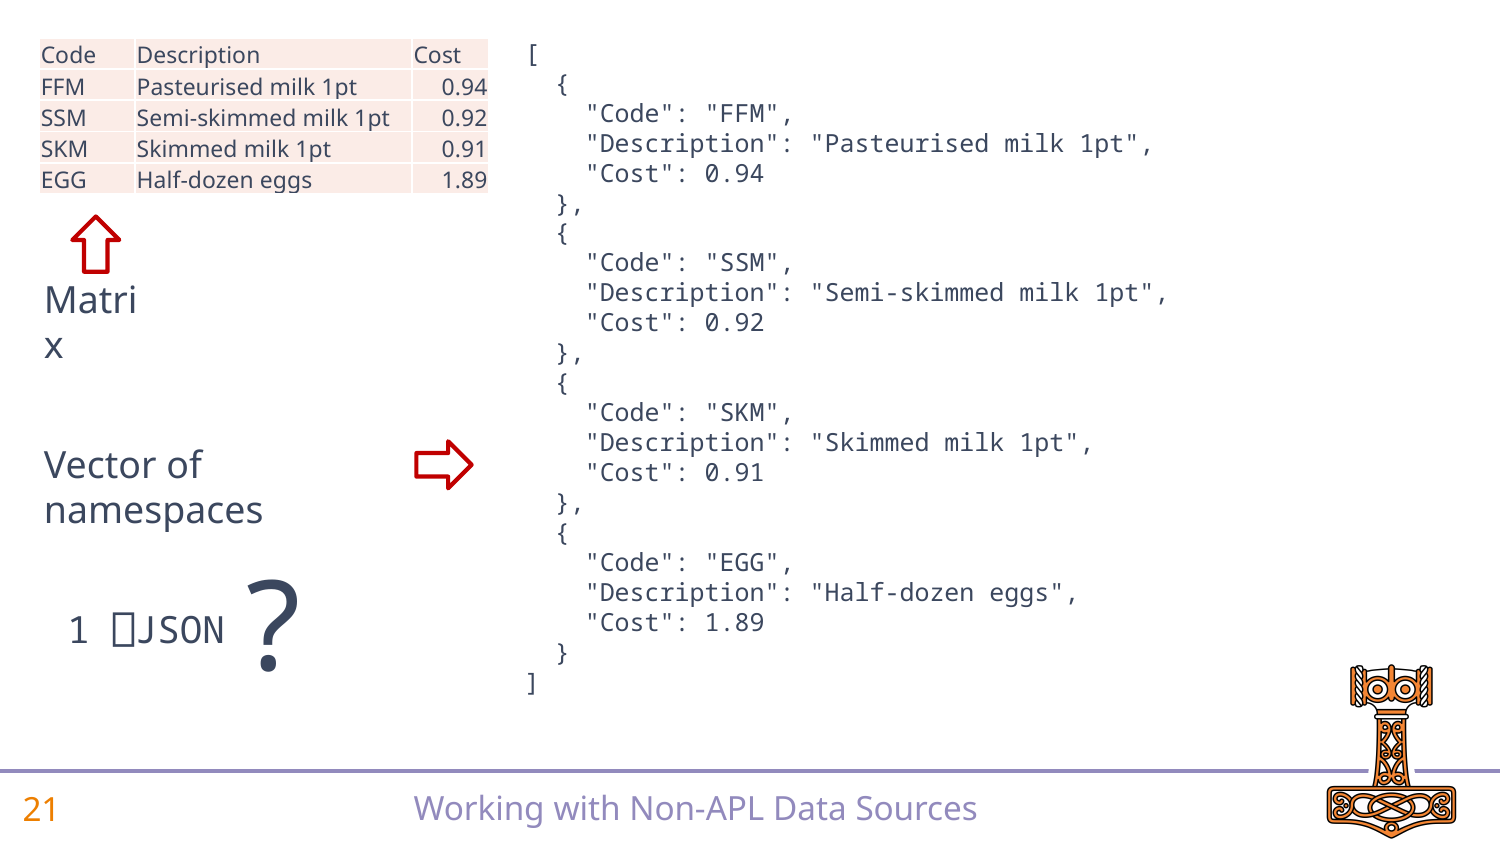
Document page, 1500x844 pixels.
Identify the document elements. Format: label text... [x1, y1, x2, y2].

text_box [70, 214, 122, 274]
table_cell EGG [40, 164, 134, 193]
table_cell SKM [40, 132, 134, 162]
table_cell FFM [40, 70, 134, 99]
table_cell 0.94 [413, 70, 488, 99]
table_cell Pasteurised milk 1pt [136, 70, 411, 99]
text_box ? [231, 537, 321, 703]
table_cell 1.89 [413, 164, 488, 193]
text_box 1 ⎕JSON [52, 598, 246, 659]
text_box Matrix [29, 268, 163, 374]
table_cell 0.92 [413, 101, 488, 131]
table_cell Skimmed milk 1pt [136, 132, 411, 162]
table_cell Half-dozen eggs [136, 164, 411, 193]
text_box [414, 439, 474, 491]
picture [1320, 655, 1461, 844]
table_header Code [40, 39, 134, 68]
table_cell 0.91 [413, 132, 488, 162]
table_header Cost [413, 39, 488, 68]
table_cell SSM [40, 101, 134, 131]
text_box Vector of namespaces [29, 433, 434, 539]
text_box [ { "Code": "FFM", "Description": "Pasteurised milk 1pt", "Cost": 0.94 }, { "Code": "SSM", "Description": "Semi-skimmed milk 1pt", "Cost": 0.92 }, { "Code": "SKM", "Description": "Skimmed milk 1pt", "Cost": 0.91 }, { "Code": "EGG", "Description": "Half-dozen eggs", "Cost": 1.89 } ] [510, 29, 1236, 704]
table_header Description [136, 39, 411, 68]
table_cell Semi-skimmed milk 1pt [136, 101, 411, 131]
